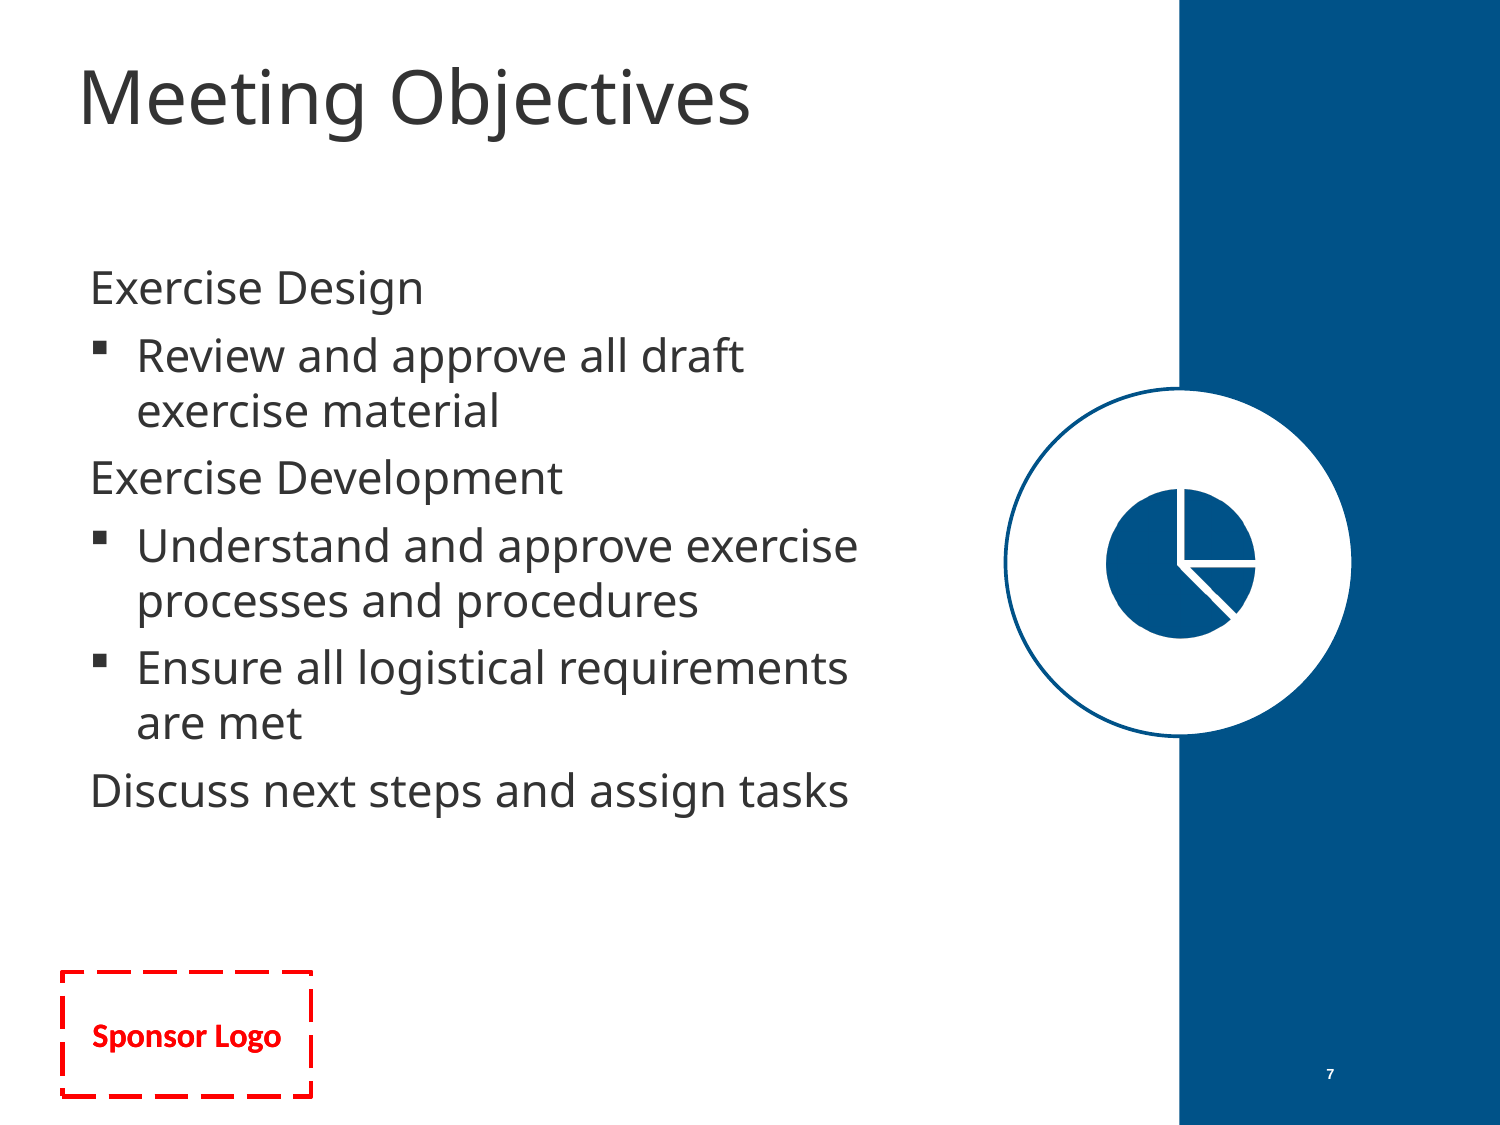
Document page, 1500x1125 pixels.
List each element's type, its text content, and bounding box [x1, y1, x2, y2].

text_box [1177, 0, 1500, 1125]
title Meeting Objectives [62, 12, 1045, 176]
picture [1086, 469, 1275, 658]
slide_number 7 [1242, 1052, 1368, 1098]
list Exercise Design Review and approve all draft exercise material Exercise Development Understand and approve exercise processes and procedures Ensure all logistical requirements are met Discuss next steps and assign tasks [74, 224, 900, 850]
text_box [1003, 386, 1356, 739]
